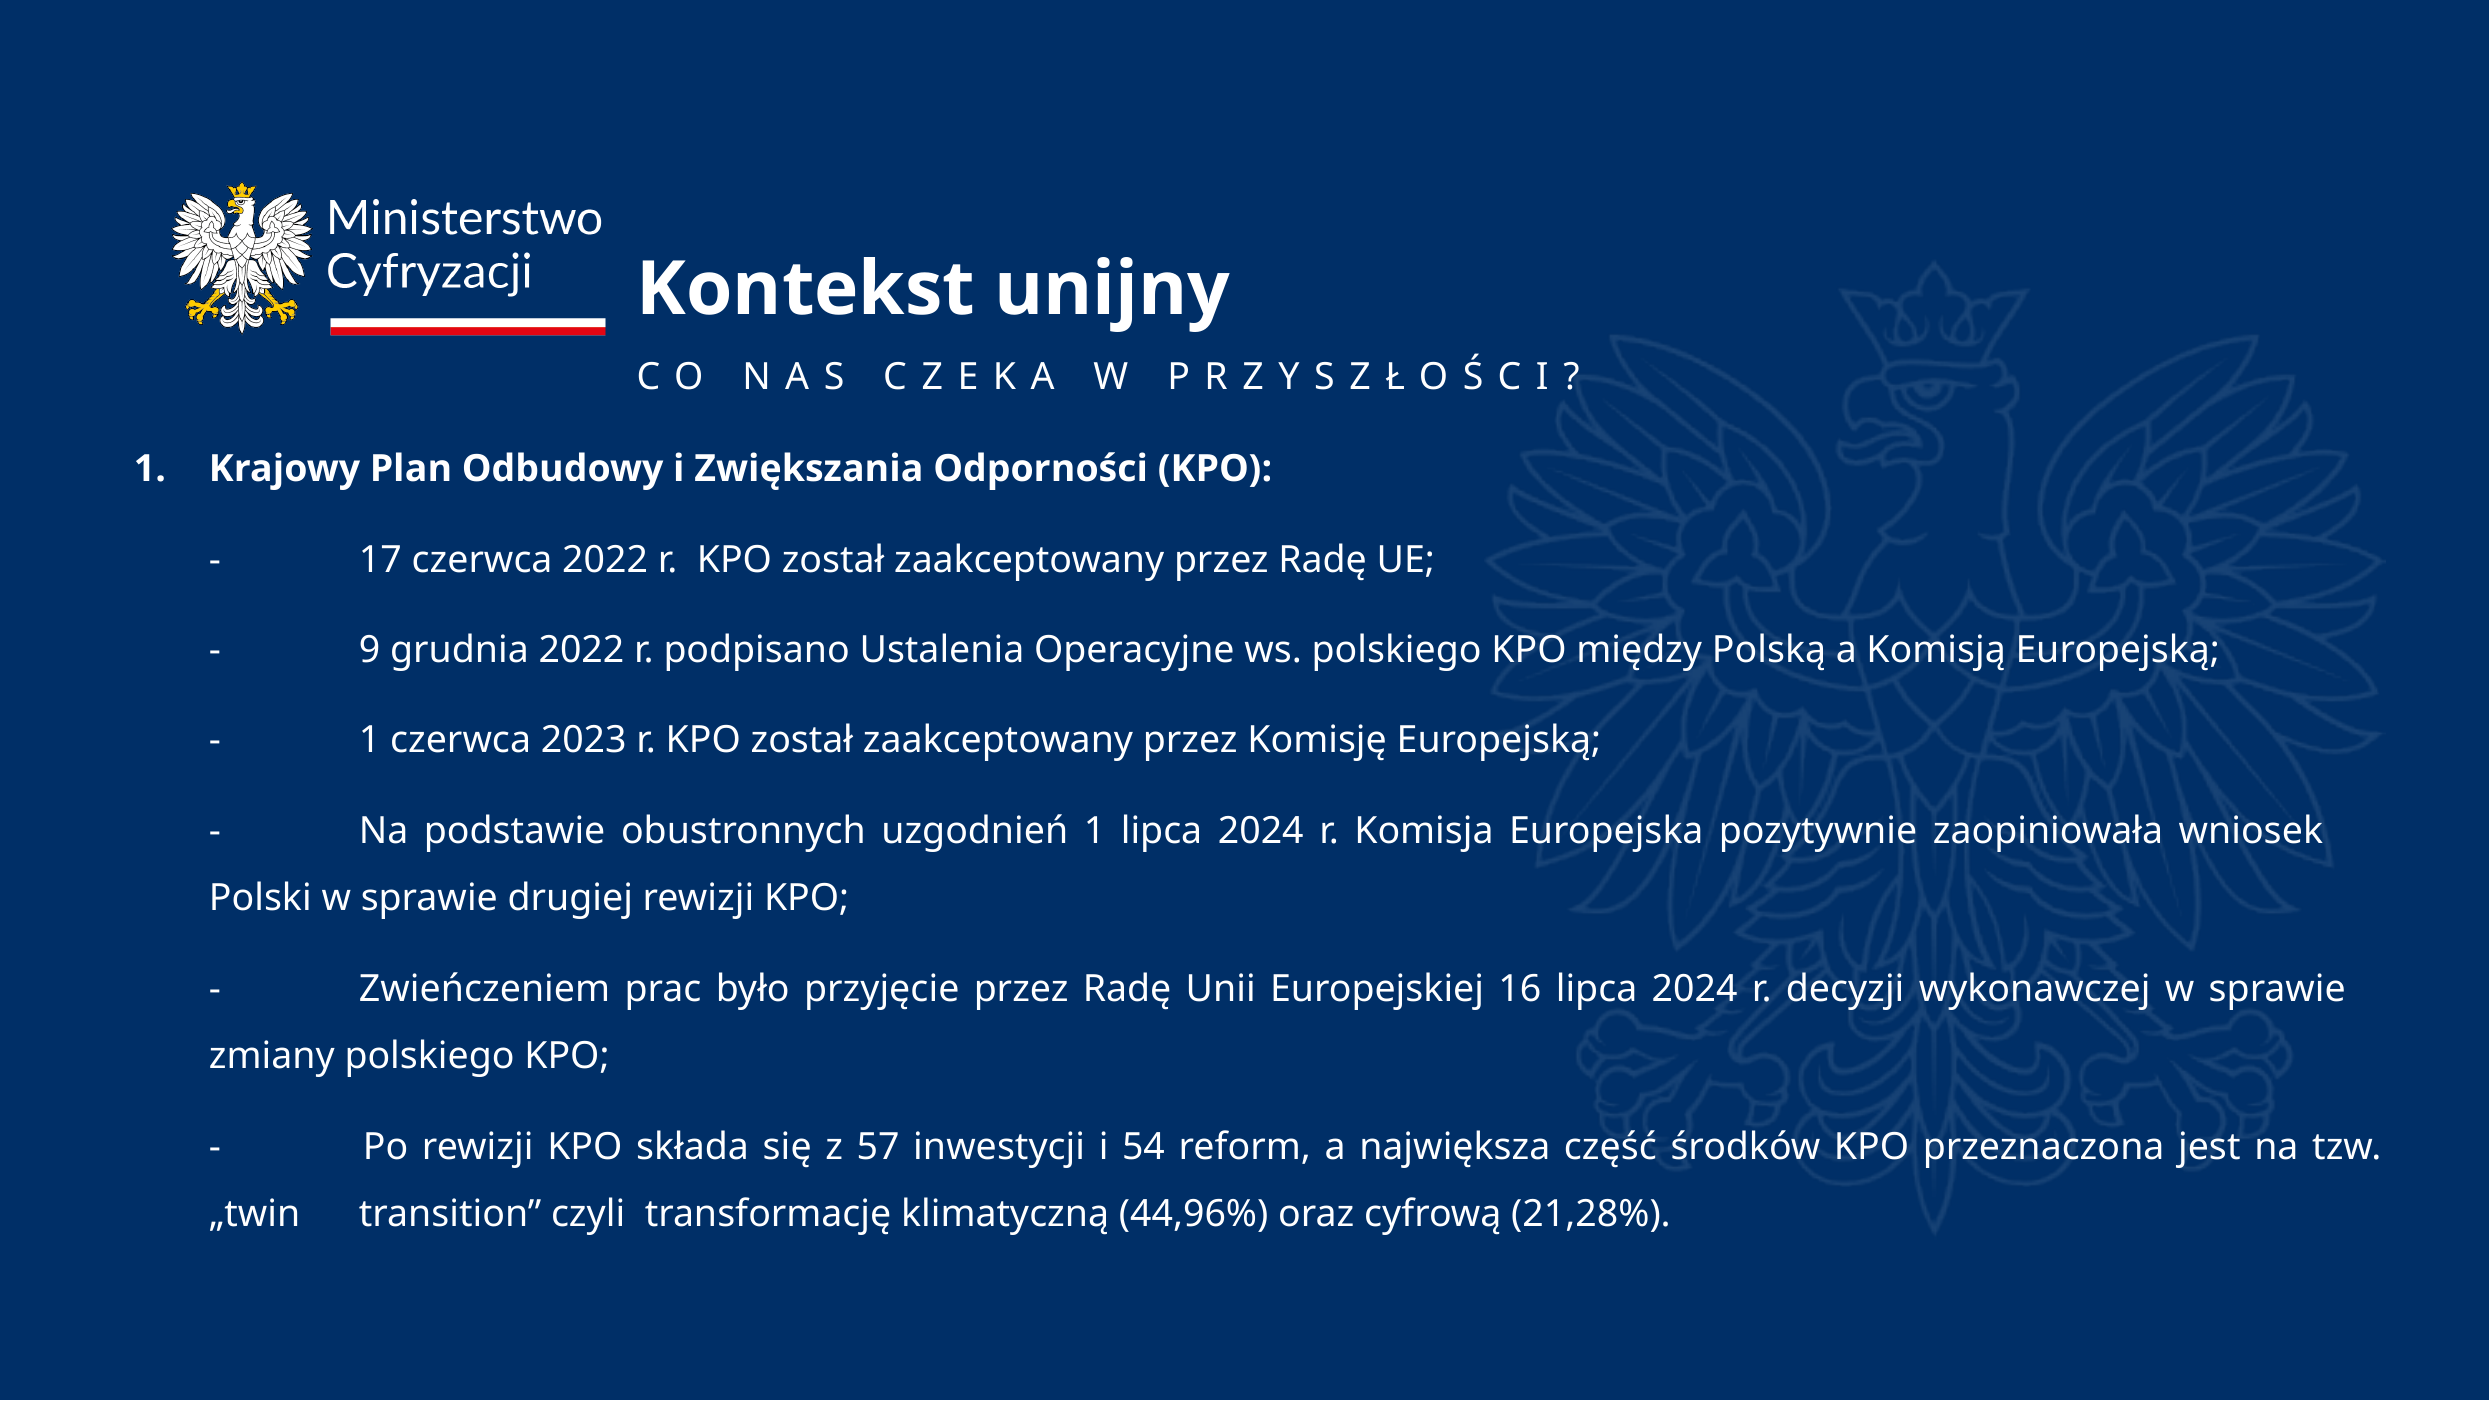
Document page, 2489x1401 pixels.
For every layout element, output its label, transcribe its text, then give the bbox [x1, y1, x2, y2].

picture [1484, 259, 2386, 1240]
picture [135, 145, 641, 371]
subtitle Krajowy Plan Odbudowy i Zwiększania Odporności (KPO): - 17 czerwca 2022 r. KPO został zaakceptowany przez Radę UE; - 9 grudnia 2022 r. podpisano Ustalenia Operacyjne ws. polskiego KPO między Polską a Komisją Europejską; - 1 czerwca 2023 r. KPO został zaakceptowany przez Komisję Europejską; - Na podstawie obustronnych uzgodnień 1 lipca 2024 r. Komisja Europejska pozytywnie zaopiniowała wniosek Polski w sprawie drugiej rewizji KPO; - Zwieńczeniem prac było przyjęcie przez Radę Unii Europejskiej 16 lipca 2024 r. decyzji wykonawczej w sprawie zmiany polskiego KPO; - Po rewizji KPO składa się z 57 inwestycji i 54 reform, a największa część środków KPO przeznaczona jest na tzw. „twin transition” czyli transformację klimatyczną (44,96%) oraz cyfrową (21,28%). [133, 421, 2384, 1240]
